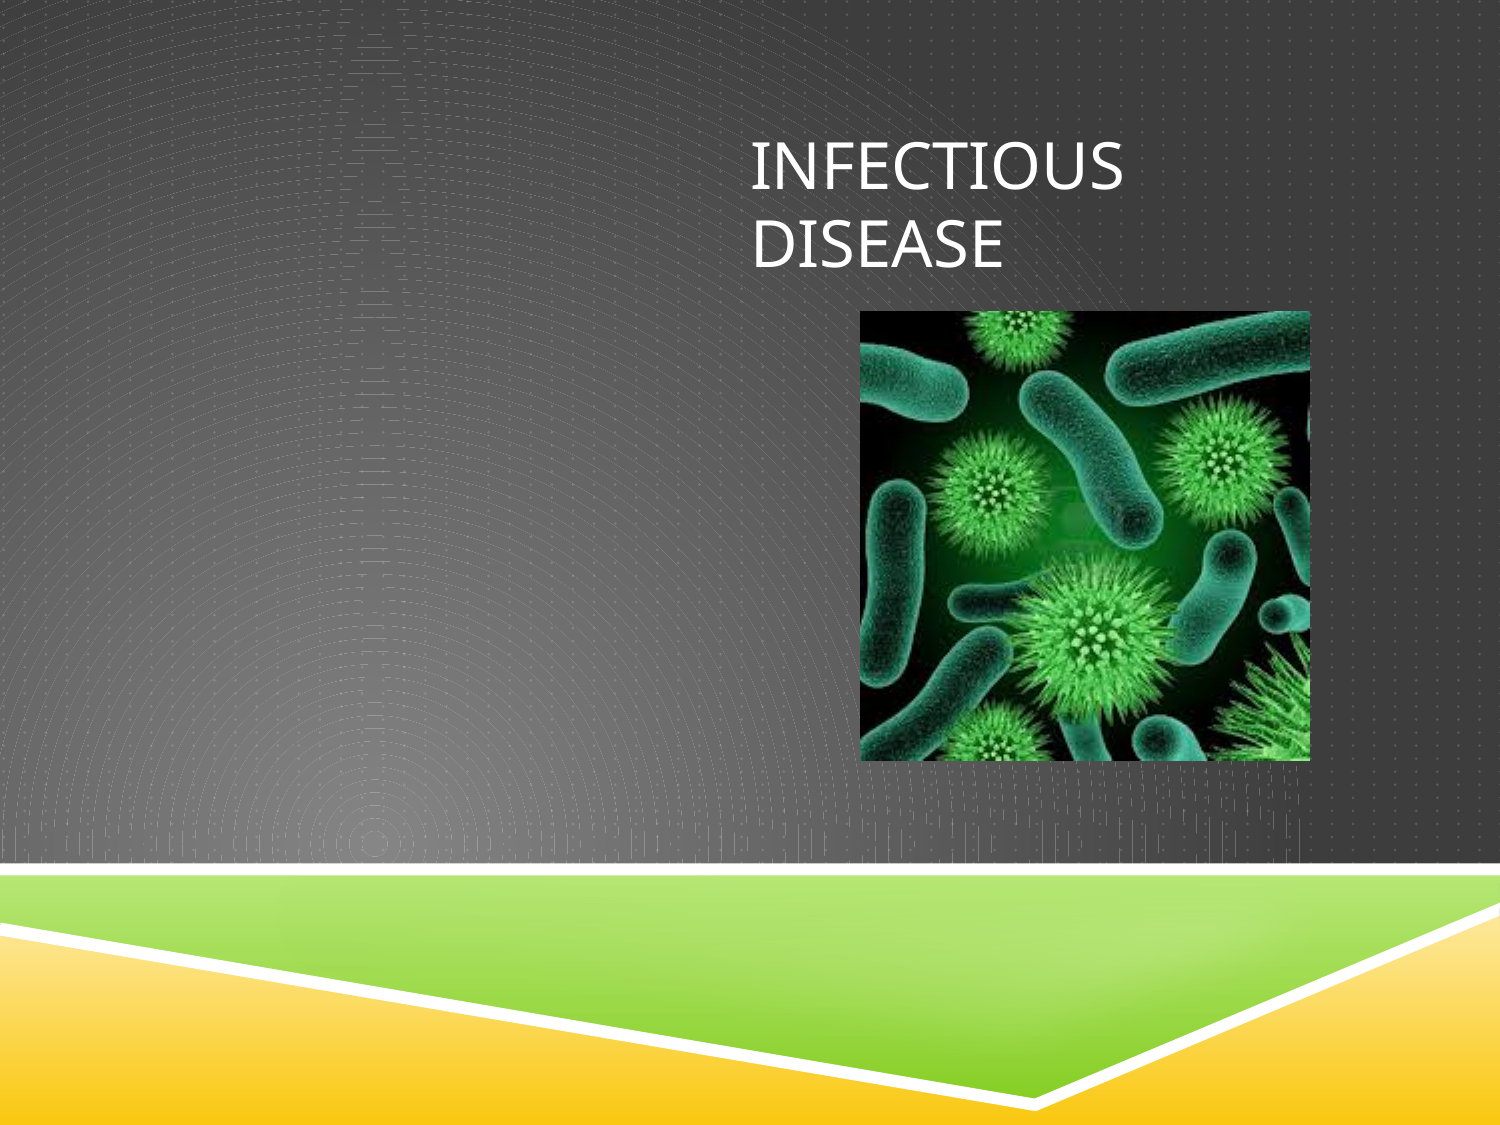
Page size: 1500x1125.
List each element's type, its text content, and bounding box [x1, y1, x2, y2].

picture [859, 311, 1310, 762]
title Infectious Disease [750, 116, 1388, 367]
